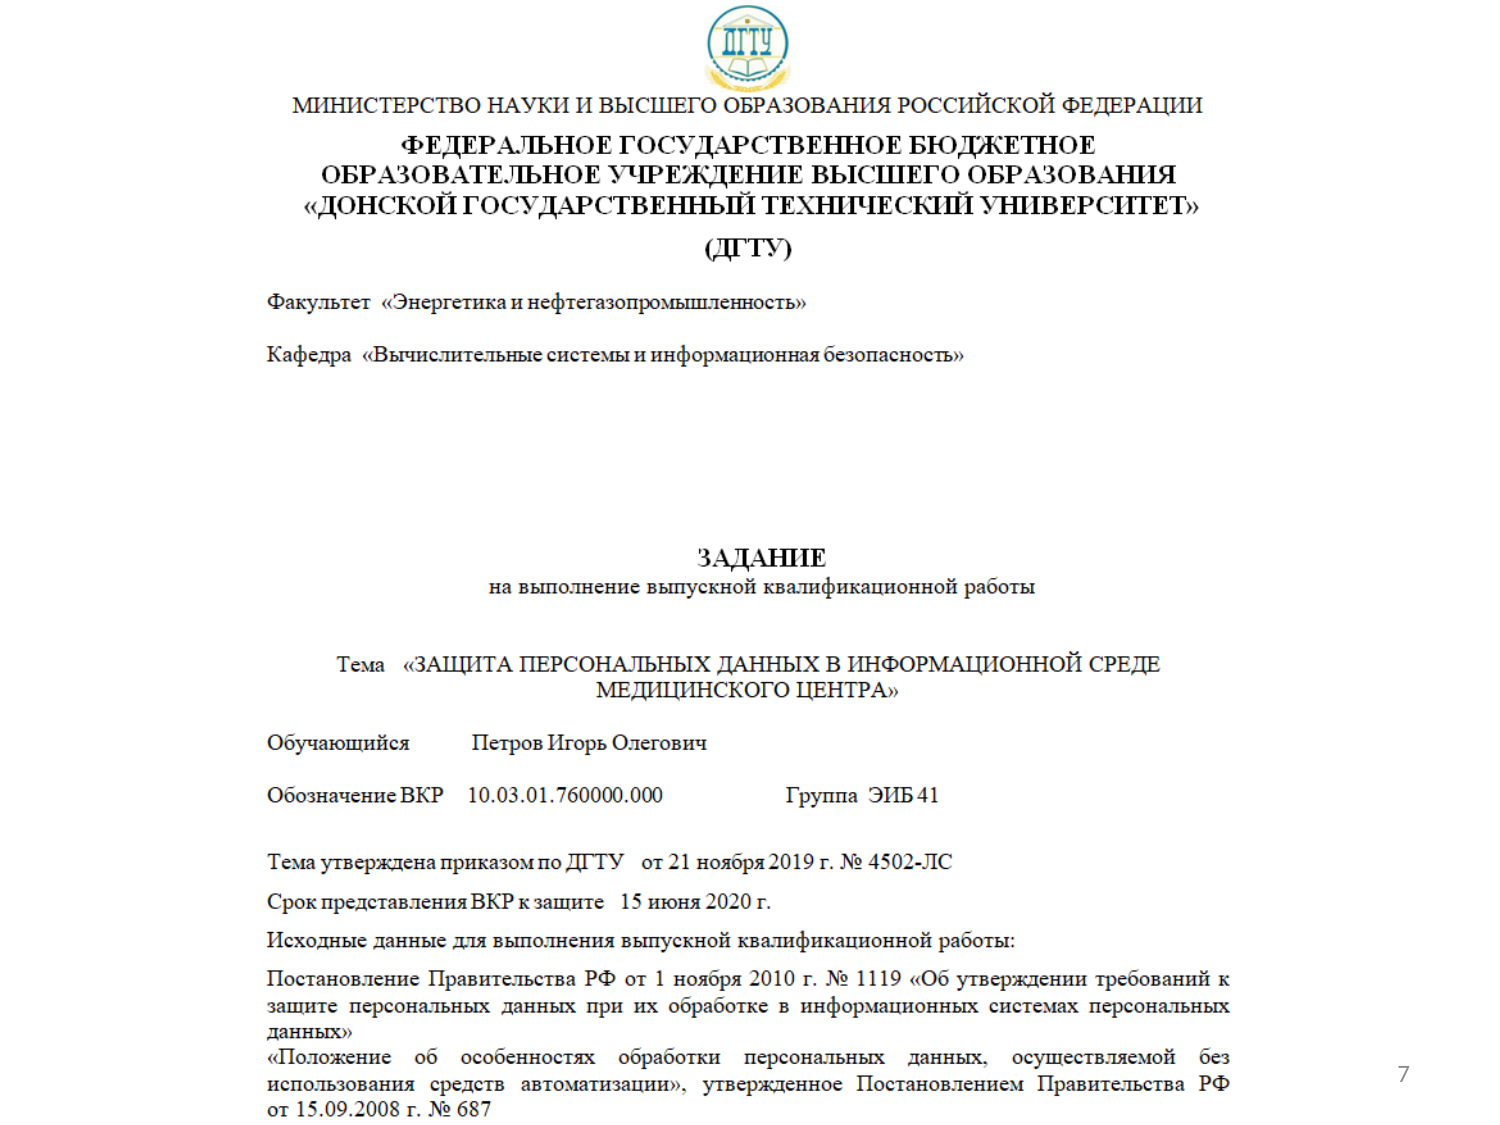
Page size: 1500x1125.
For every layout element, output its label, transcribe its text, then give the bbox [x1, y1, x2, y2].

picture [253, 0, 1244, 1123]
slide_number 7 [1248, 1042, 1425, 1103]
